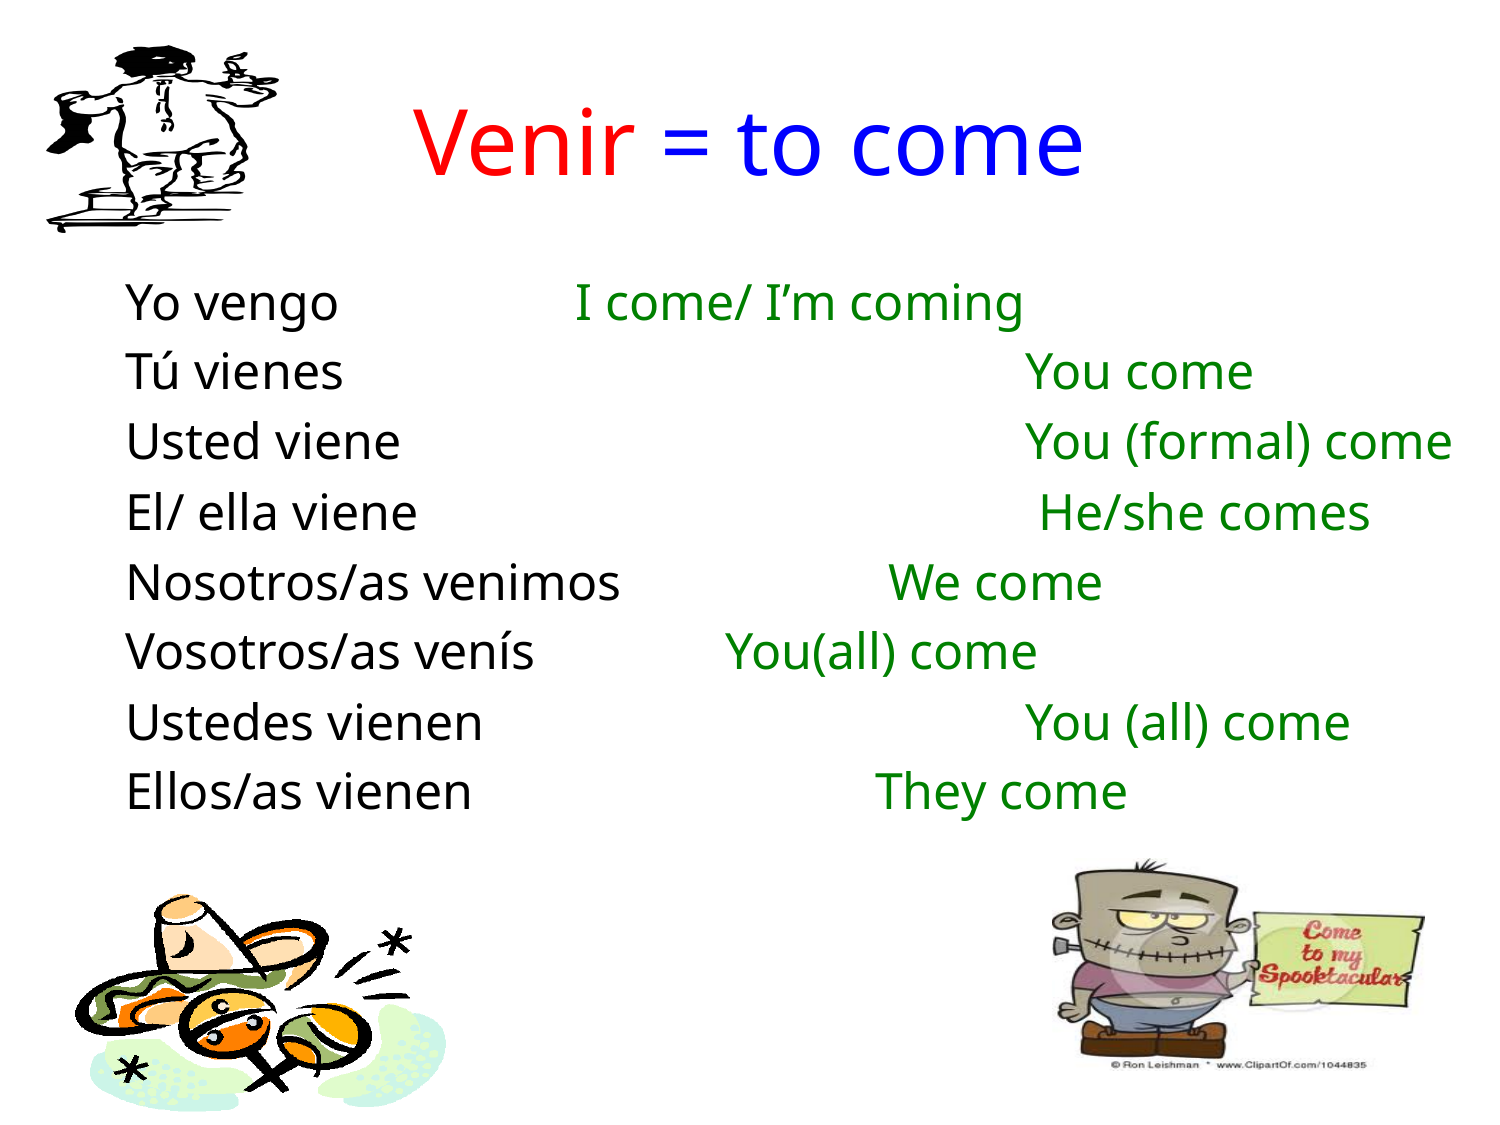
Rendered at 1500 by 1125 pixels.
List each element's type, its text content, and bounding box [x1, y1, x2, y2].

list Yo vengo I come/ I’m coming Tú vienes You come Usted viene You (formal) come El/ ella viene He/she comes Nosotros/as venimos We come Vosotros/as venís You(all) come Ustedes vienen You (all) come Ellos/as vienen They come [110, 262, 1500, 1005]
picture [74, 893, 448, 1113]
picture [1052, 858, 1426, 1071]
title Venir = to come [281, 45, 1425, 233]
picture [46, 44, 280, 233]
